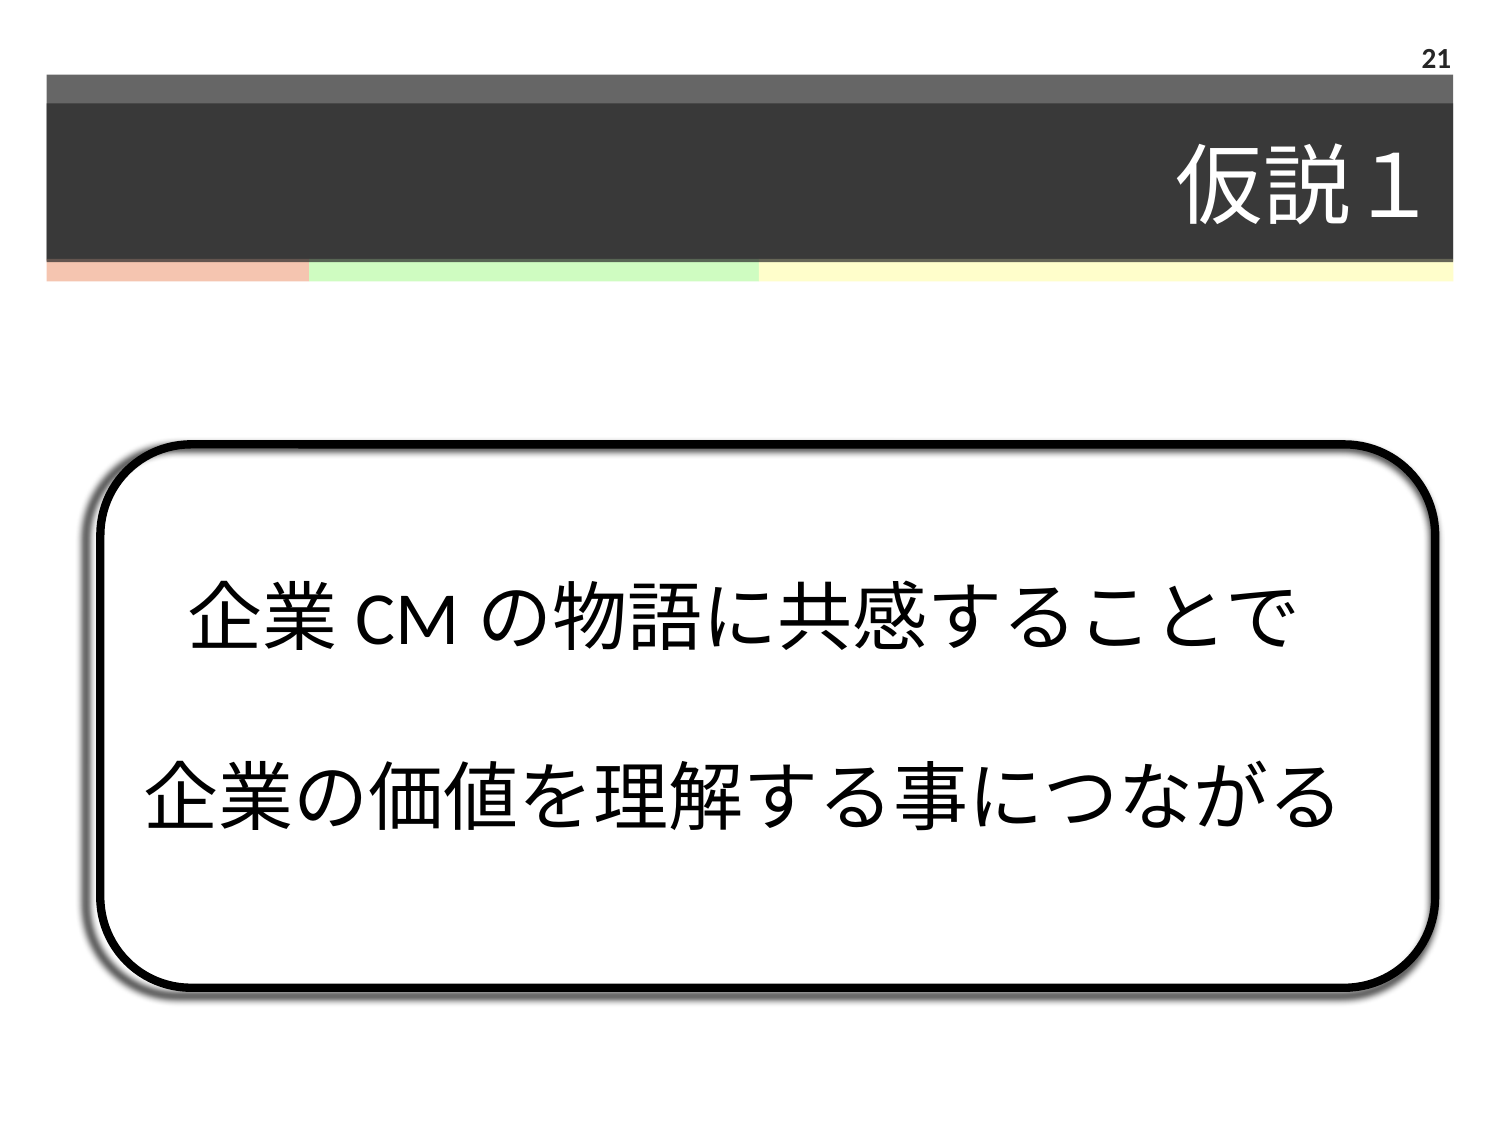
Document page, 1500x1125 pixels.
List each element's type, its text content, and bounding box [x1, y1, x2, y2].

text_box [99, 443, 1437, 989]
slide_number 21 [1362, 27, 1467, 87]
title 仮説１ [46, 103, 1454, 263]
